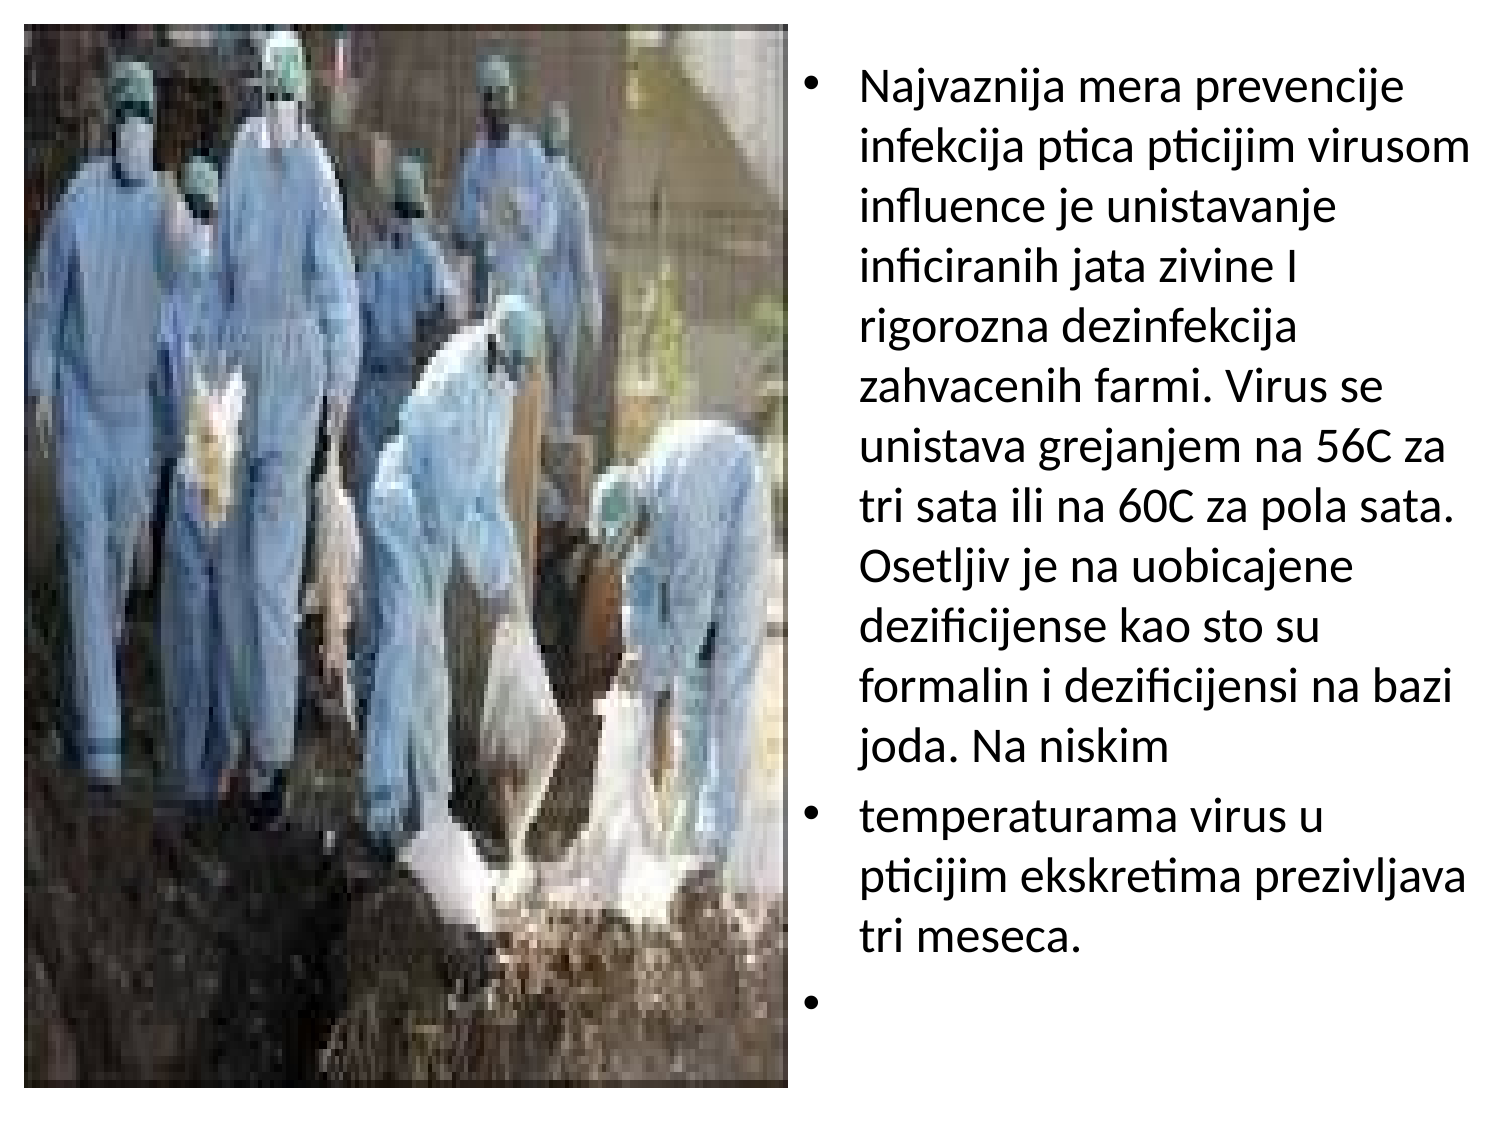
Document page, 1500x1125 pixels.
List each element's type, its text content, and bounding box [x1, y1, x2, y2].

picture [24, 24, 788, 1088]
list Najvaznija mera prevencije infekcija ptica pticijim virusom influence je unistavanje inficiranih jata zivine I rigorozna dezinfekcija zahvacenih farmi. Virus se unistava grejanjem na 56C za tri sata ili na 60C za pola sata. Osetljiv je na uobicajene dezificijense kao sto su formalin i dezificijensi na bazi joda. Na niskim temperaturama virus u pticijim ekskretima prezivljava tri meseca. [791, 44, 1500, 1088]
